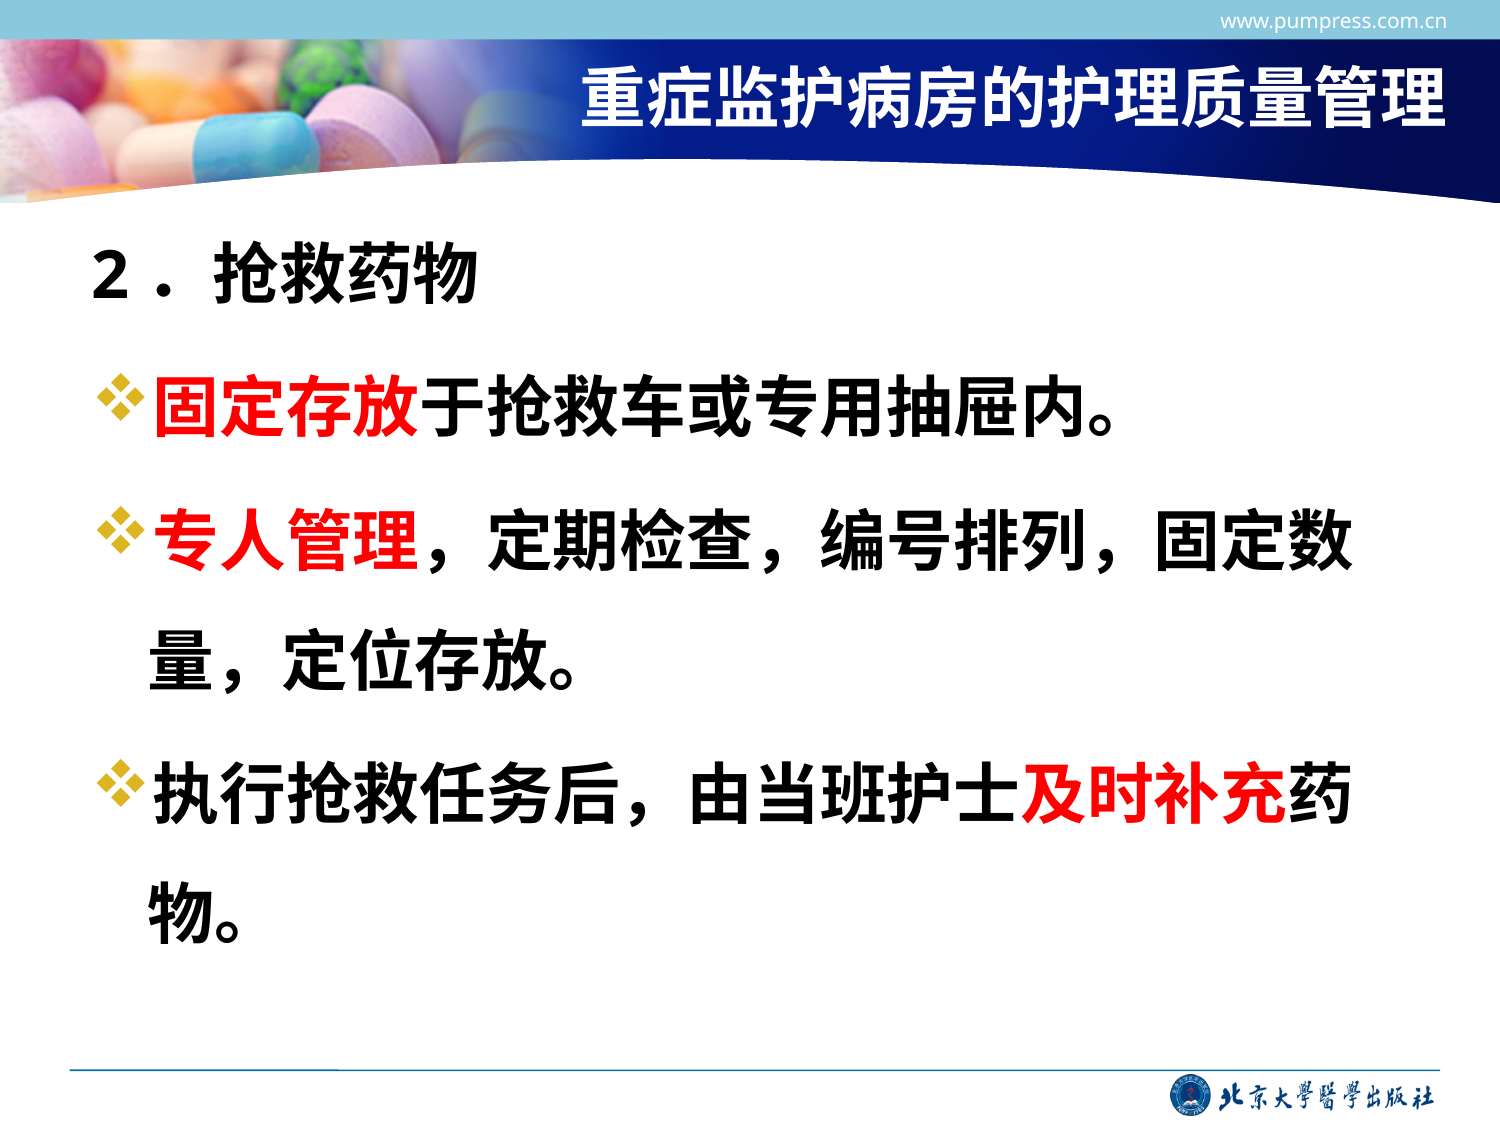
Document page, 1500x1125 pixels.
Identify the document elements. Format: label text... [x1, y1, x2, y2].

slide_number www.pumpress.com.cn [1024, 0, 1463, 38]
picture [1170, 1074, 1436, 1118]
list 2．抢救药物 固定存放于抢救车或专用抽屉内。 专人管理，定期检查，编号排列，固定数量，定位存放。 执行抢救任务后，由当班护士及时补充药物。 [76, 184, 1424, 1024]
picture [0, 40, 1500, 203]
title 重症监护病房的护理质量管理 [137, 50, 1463, 143]
